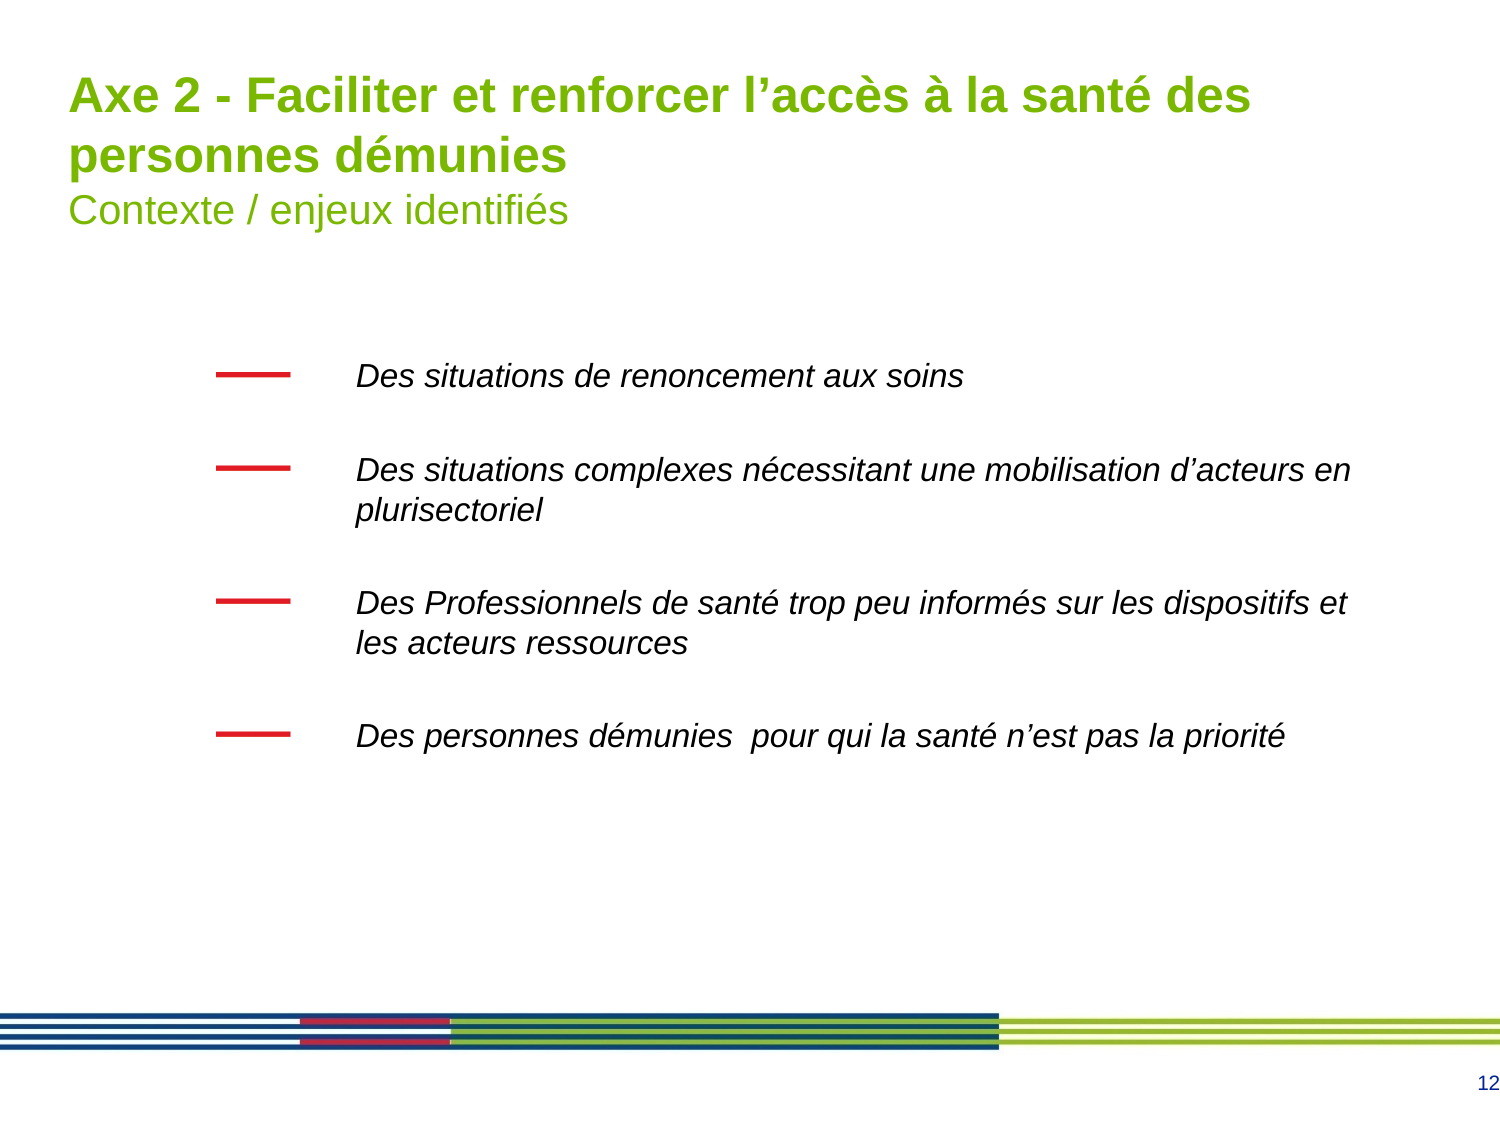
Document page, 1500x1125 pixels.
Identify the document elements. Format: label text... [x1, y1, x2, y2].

title Axe 2 - Faciliter et renforcer l’accès à la santé des personnes démunies Contexte / enjeux identifiés [52, 30, 1391, 227]
list Des situations de renoncement aux soins Des situations complexes nécessitant une mobilisation d’acteurs en plurisectoriel Des Professionnels de santé trop peu informés sur les dispositifs et les acteurs ressources Des personnes démunies pour qui la santé n’est pas la priorité [199, 253, 1388, 930]
picture [215, 368, 291, 381]
picture [215, 594, 291, 608]
picture [215, 727, 291, 741]
picture [0, 999, 1500, 1063]
picture [215, 461, 291, 475]
